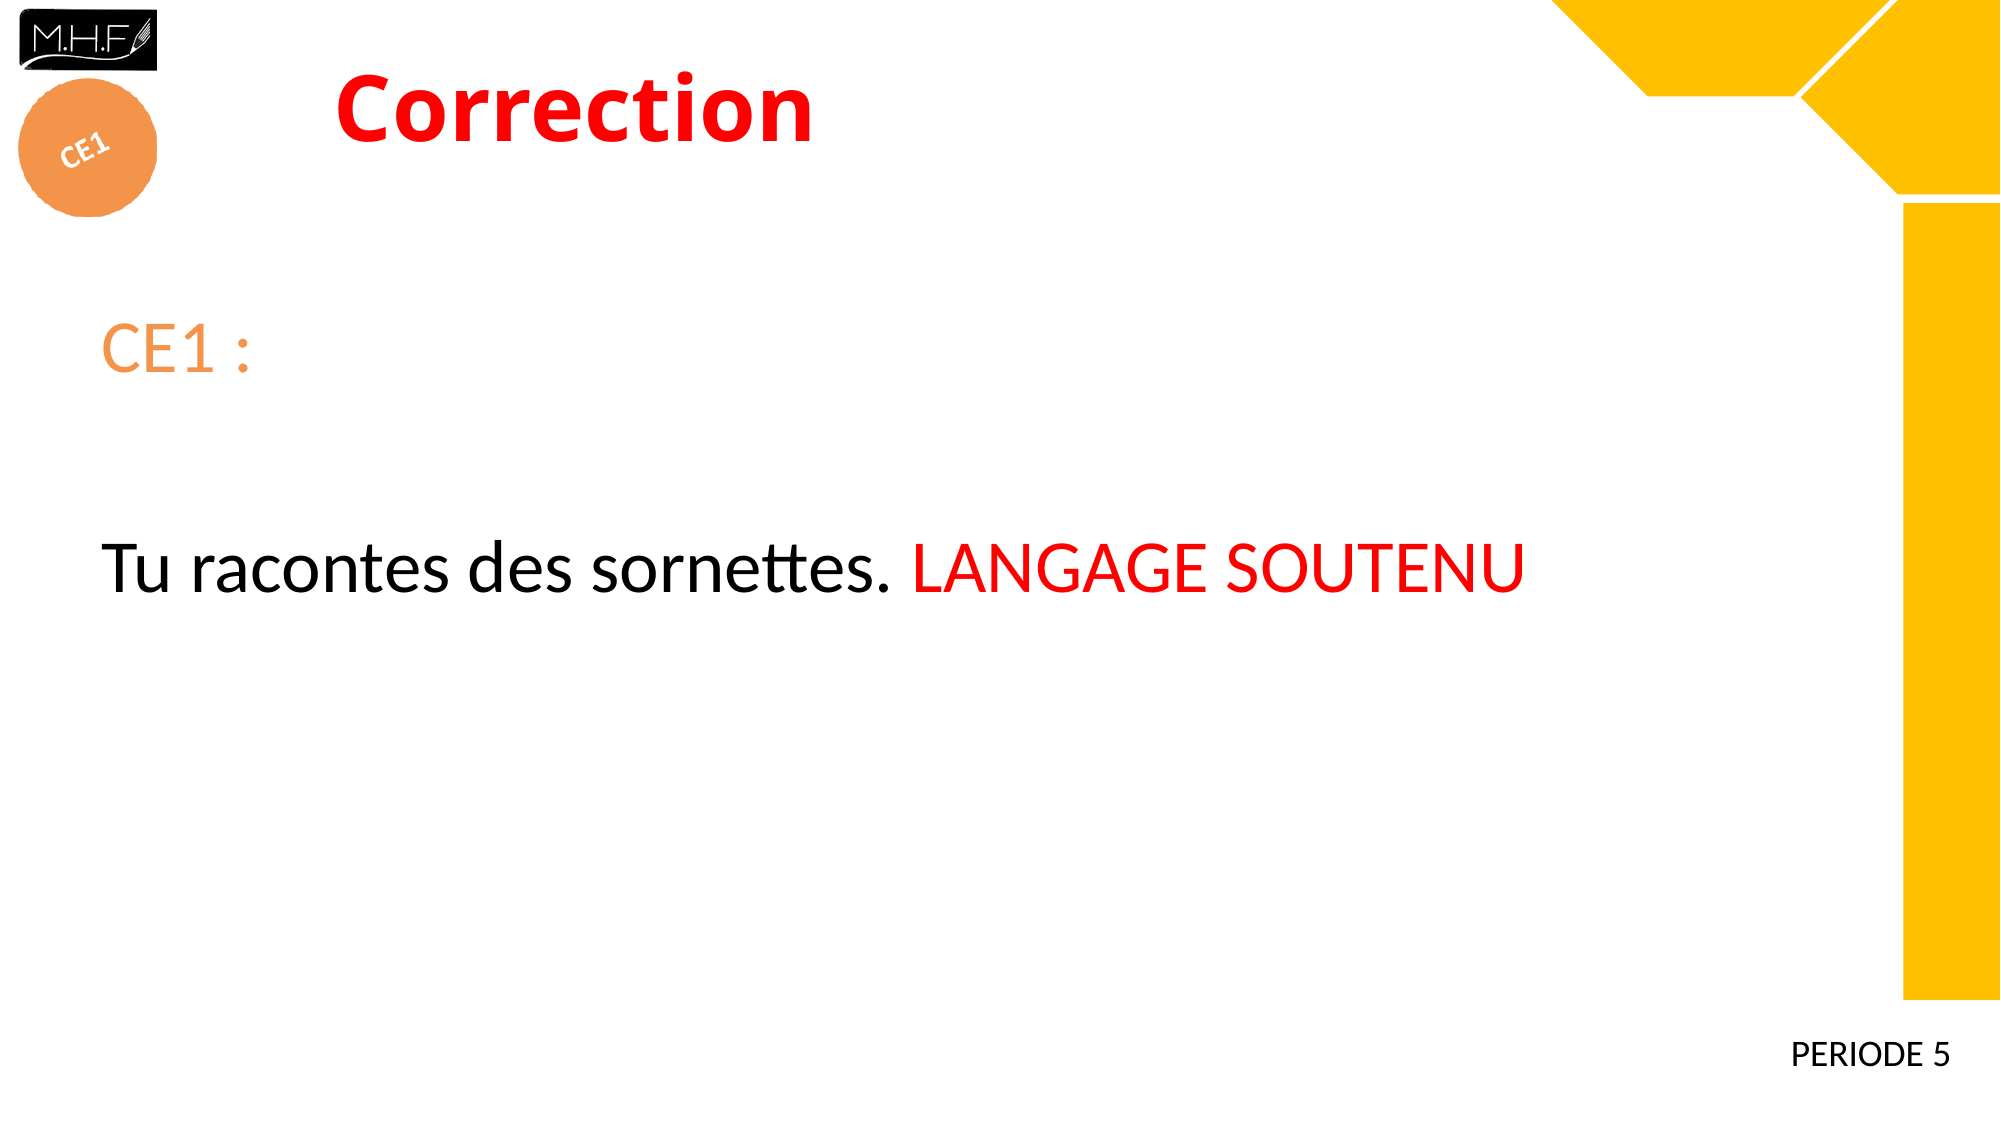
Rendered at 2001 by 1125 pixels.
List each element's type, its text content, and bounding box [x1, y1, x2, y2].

picture [18, 78, 157, 218]
text_box [1902, 202, 2000, 1001]
text_box [1799, 0, 2000, 196]
text_box PERIODE 5 [1362, 1021, 1967, 1125]
text_box [1549, 0, 1892, 98]
picture [16, 7, 157, 74]
title Correction [318, 3, 1865, 221]
list CE1 : Tu racontes des sornettes. LANGAGE SOUTENU [86, 300, 1748, 1015]
